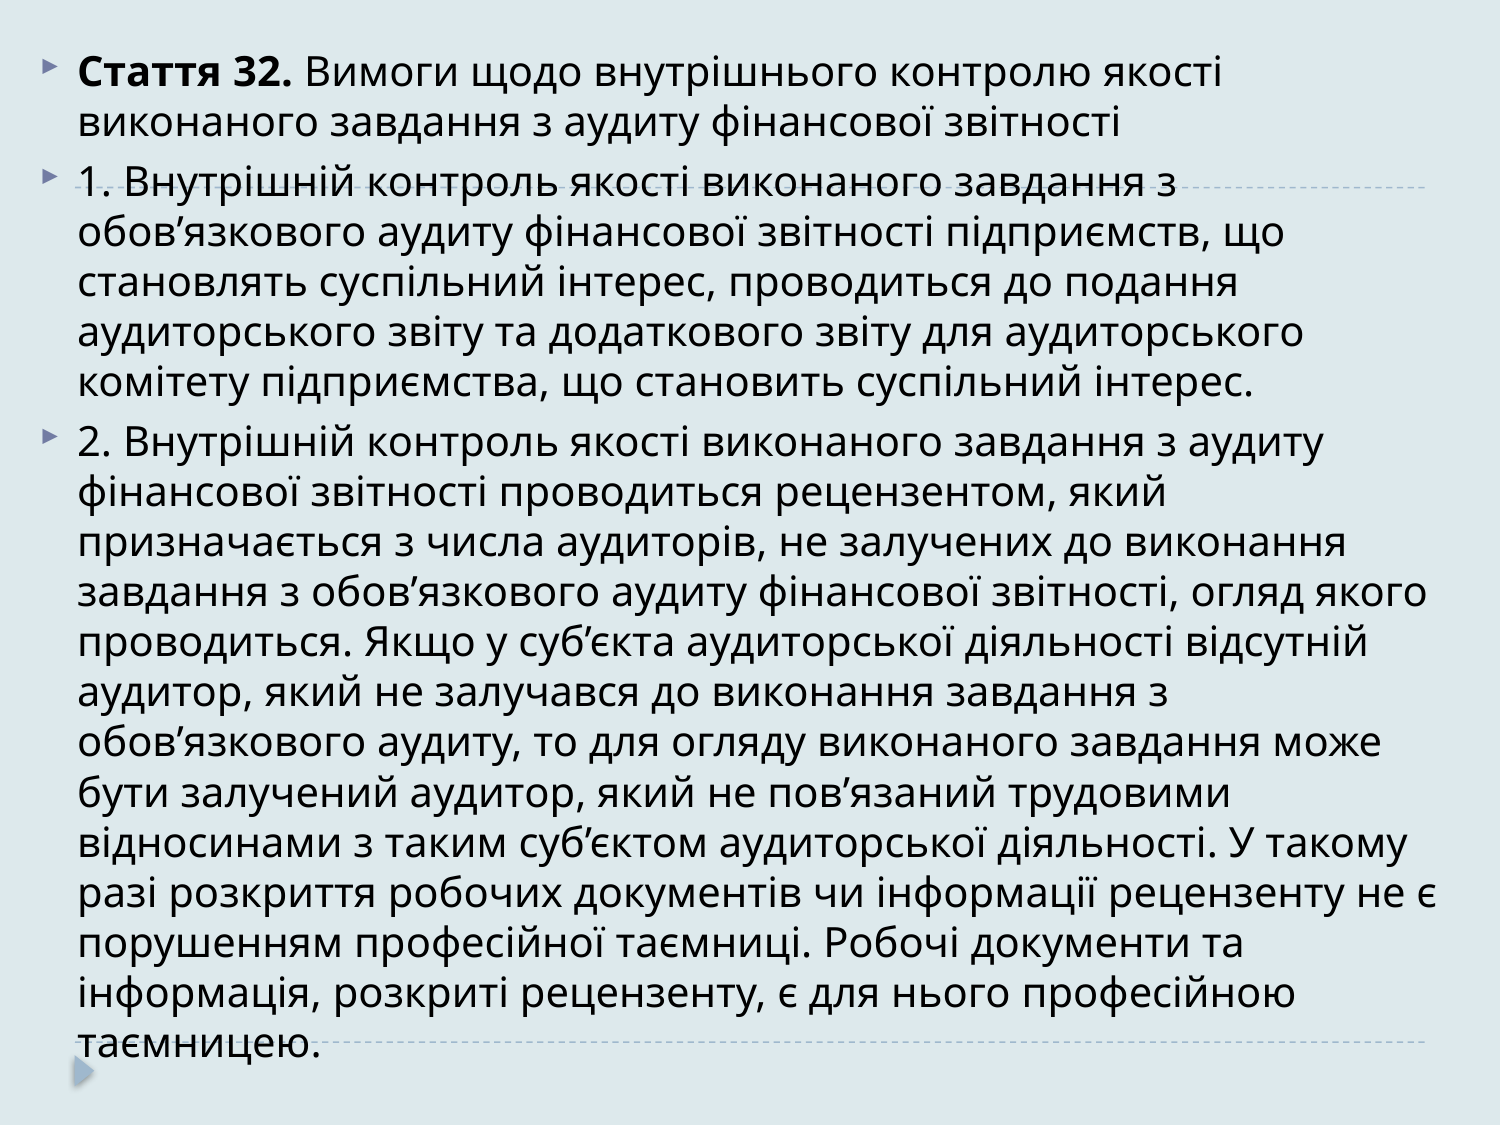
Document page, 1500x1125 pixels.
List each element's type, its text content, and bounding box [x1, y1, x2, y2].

list Стаття 32. Вимоги щодо внутрішнього контролю якості виконаного завдання з аудиту фінансової звітності 1. Внутрішній контроль якості виконаного завдання з обов’язкового аудиту фінансової звітності підприємств, що становлять суспільний інтерес, проводиться до подання аудиторського звіту та додаткового звіту для аудиторського комітету підприємства, що становить суспільний інтерес. 2. Внутрішній контроль якості виконаного завдання з аудиту фінансової звітності проводиться рецензентом, який призначається з числа аудиторів, не залучених до виконання завдання з обов’язкового аудиту фінансової звітності, огляд якого проводиться. Якщо у суб’єкта аудиторської діяльності відсутній аудитор, який не залучався до виконання завдання з обов’язкового аудиту, то для огляду виконаного завдання може бути залучений аудитор, який не пов’язаний трудовими відносинами з таким суб’єктом аудиторської діяльності. У такому разі розкриття робочих документів чи інформації рецензенту не є порушенням професійної таємниці. Робочі документи та інформація, розкриті рецензенту, є для нього професійною таємницею. [24, 37, 1475, 1088]
